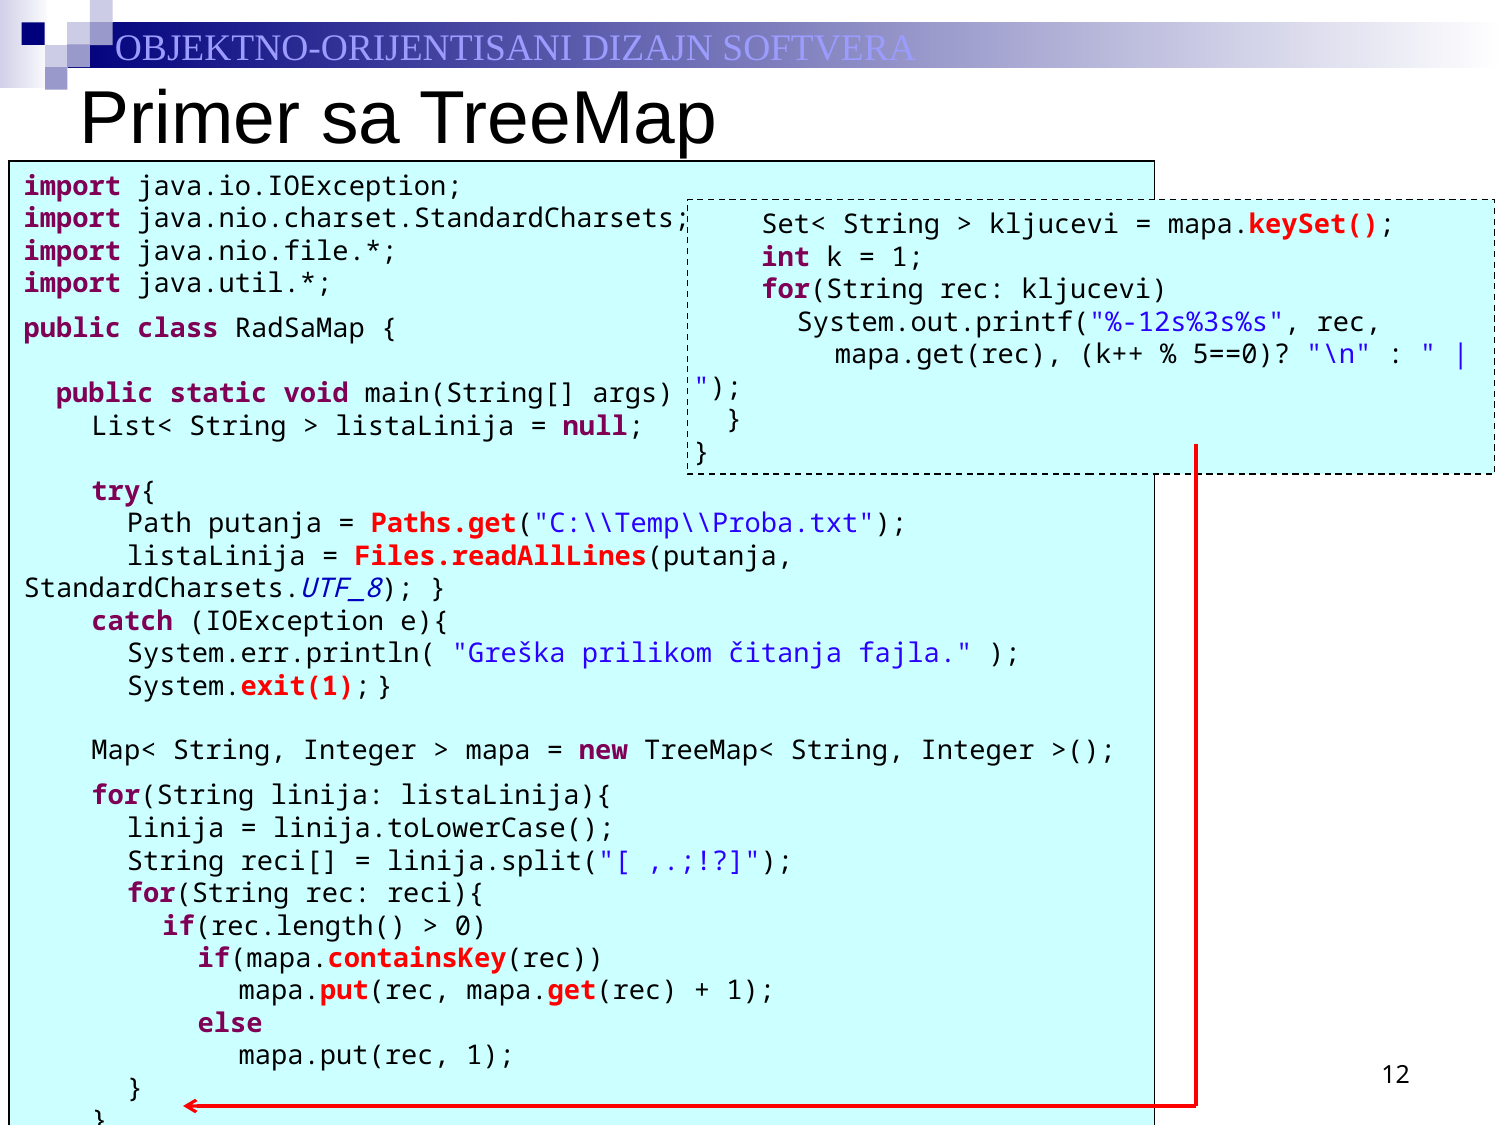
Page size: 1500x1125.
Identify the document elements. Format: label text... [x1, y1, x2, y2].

title Primer sa TreeMap [64, 64, 750, 160]
text_box Set< String > kljucevi = mapa.keySet(); int k = 1; for(String rec: kljucevi) System.out.printf("%-12s%3s%s", rec, mapa.get(rec), (k++ % 5==0)? "\n" : " | "); } } [687, 199, 1495, 474]
slide_number 12 [1201, 1024, 1426, 1101]
text_box import java.io.IOException; import java.nio.charset.StandardCharsets; import java.nio.file.*; import java.util.*; public class RadSaMap { public static void main(String[] args) { List< String > listaLinija = null; try{ Path putanja = Paths.get("C:\\Temp\\Proba.txt"); listaLinija = Files.readAllLines(putanja, StandardCharsets.UTF_8); } catch (IOException e){ System.err.println( "Greška prilikom čitanja fajla." ); System.exit(1); } Map< String, Integer > mapa = new TreeMap< String, Integer >(); for(String linija: listaLinija){ linija = linija.toLowerCase(); String reci[] = linija.split("[ ,.;!?]"); for(String rec: reci){ if(rec.length() > 0) if(mapa.containsKey(rec)) mapa.put(rec, mapa.get(rec) + 1); else mapa.put(rec, 1); } } [8, 160, 1155, 1125]
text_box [182, 444, 1197, 1107]
